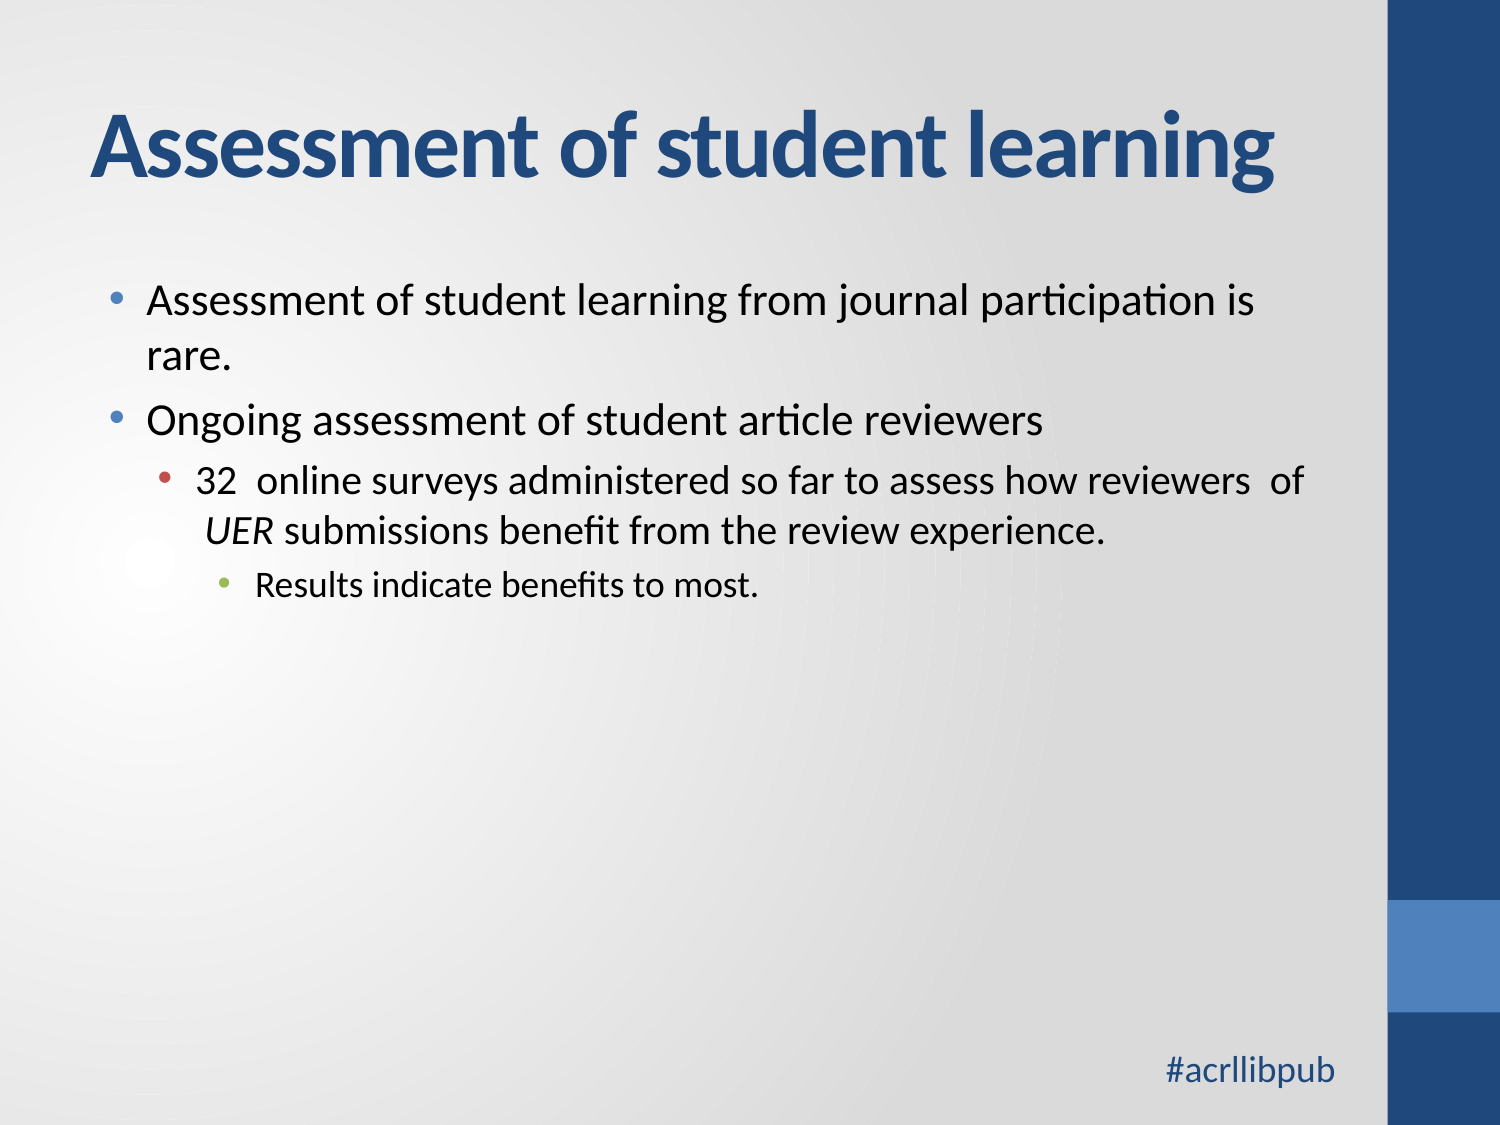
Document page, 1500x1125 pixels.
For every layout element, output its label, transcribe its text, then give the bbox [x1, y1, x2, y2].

title Assessment of student learning [75, 45, 1325, 233]
text_box #acrllibpub [1150, 1037, 1351, 1098]
list Assessment of student learning from journal participation is rare. Ongoing assessment of student article reviewers 32 online surveys administered so far to assess how reviewers of UER submissions benefit from the review experience. Results indicate benefits to most. [75, 262, 1325, 1050]
